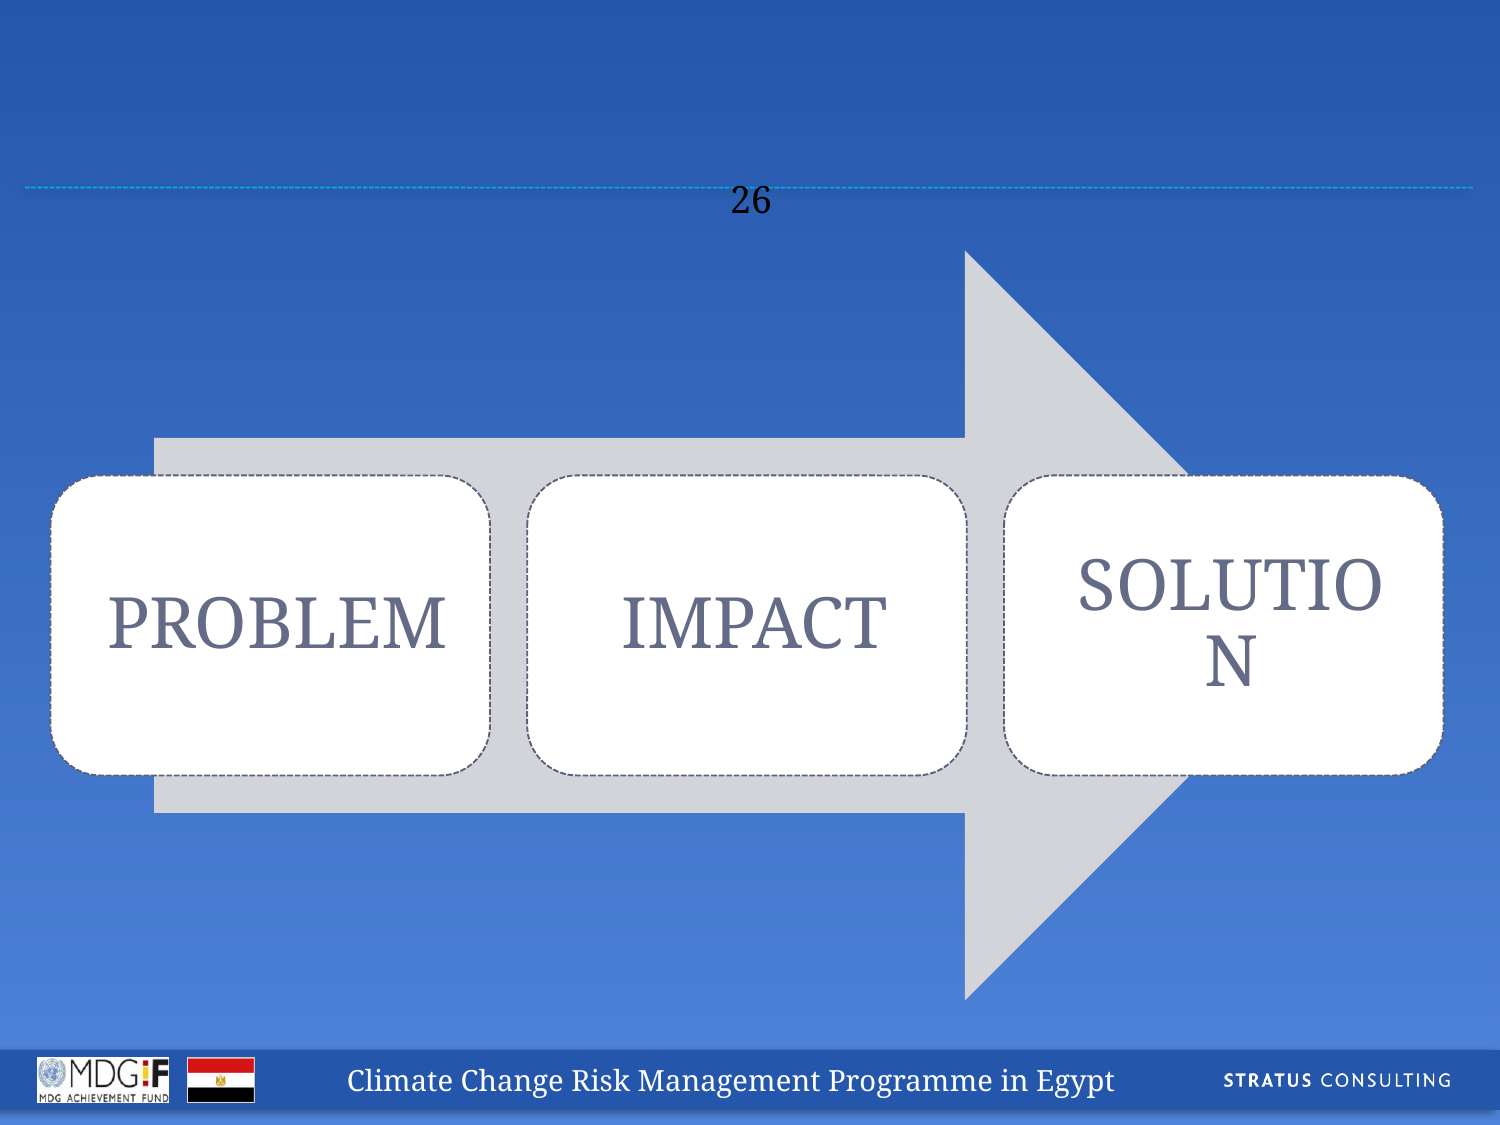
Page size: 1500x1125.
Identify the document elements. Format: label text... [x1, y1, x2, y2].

slide_number 26 [715, 168, 791, 241]
picture [1224, 1073, 1450, 1087]
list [49, 250, 1445, 1001]
picture [37, 1057, 169, 1103]
picture [187, 1057, 255, 1103]
